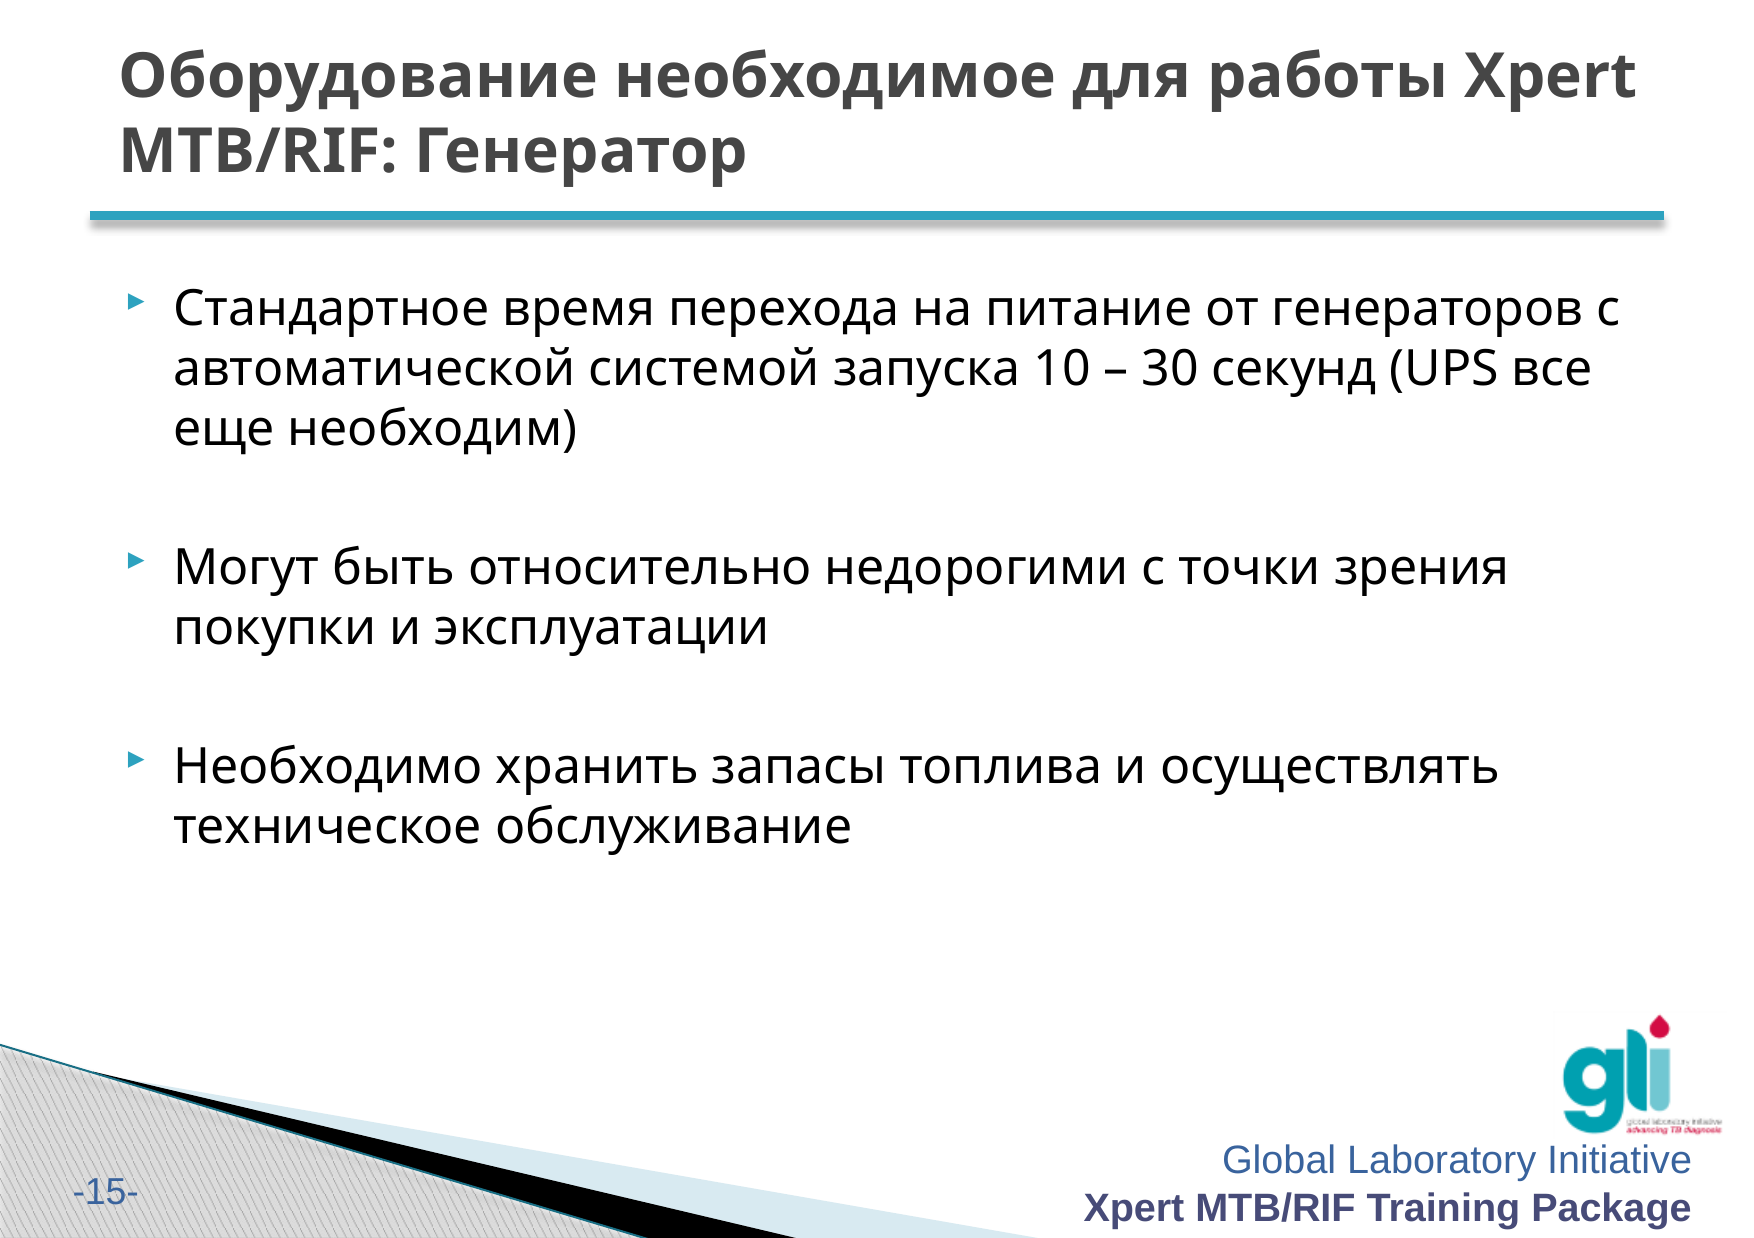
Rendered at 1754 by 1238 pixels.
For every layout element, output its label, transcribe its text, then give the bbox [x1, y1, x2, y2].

title Оборудование необходимое для работы Xpert MTB/RIF: Генератор [101, 27, 1680, 194]
picture [1553, 1011, 1727, 1139]
list Стандартное время перехода на питание от генераторов с автоматической системой запуска 10 – 30 секунд (UPS все еще необходим) Могут быть относительно недорогими с точки зрения покупки и эксплуатации Необходимо хранить запасы топлива и осуществлять техническое обслуживание [87, 267, 1666, 996]
